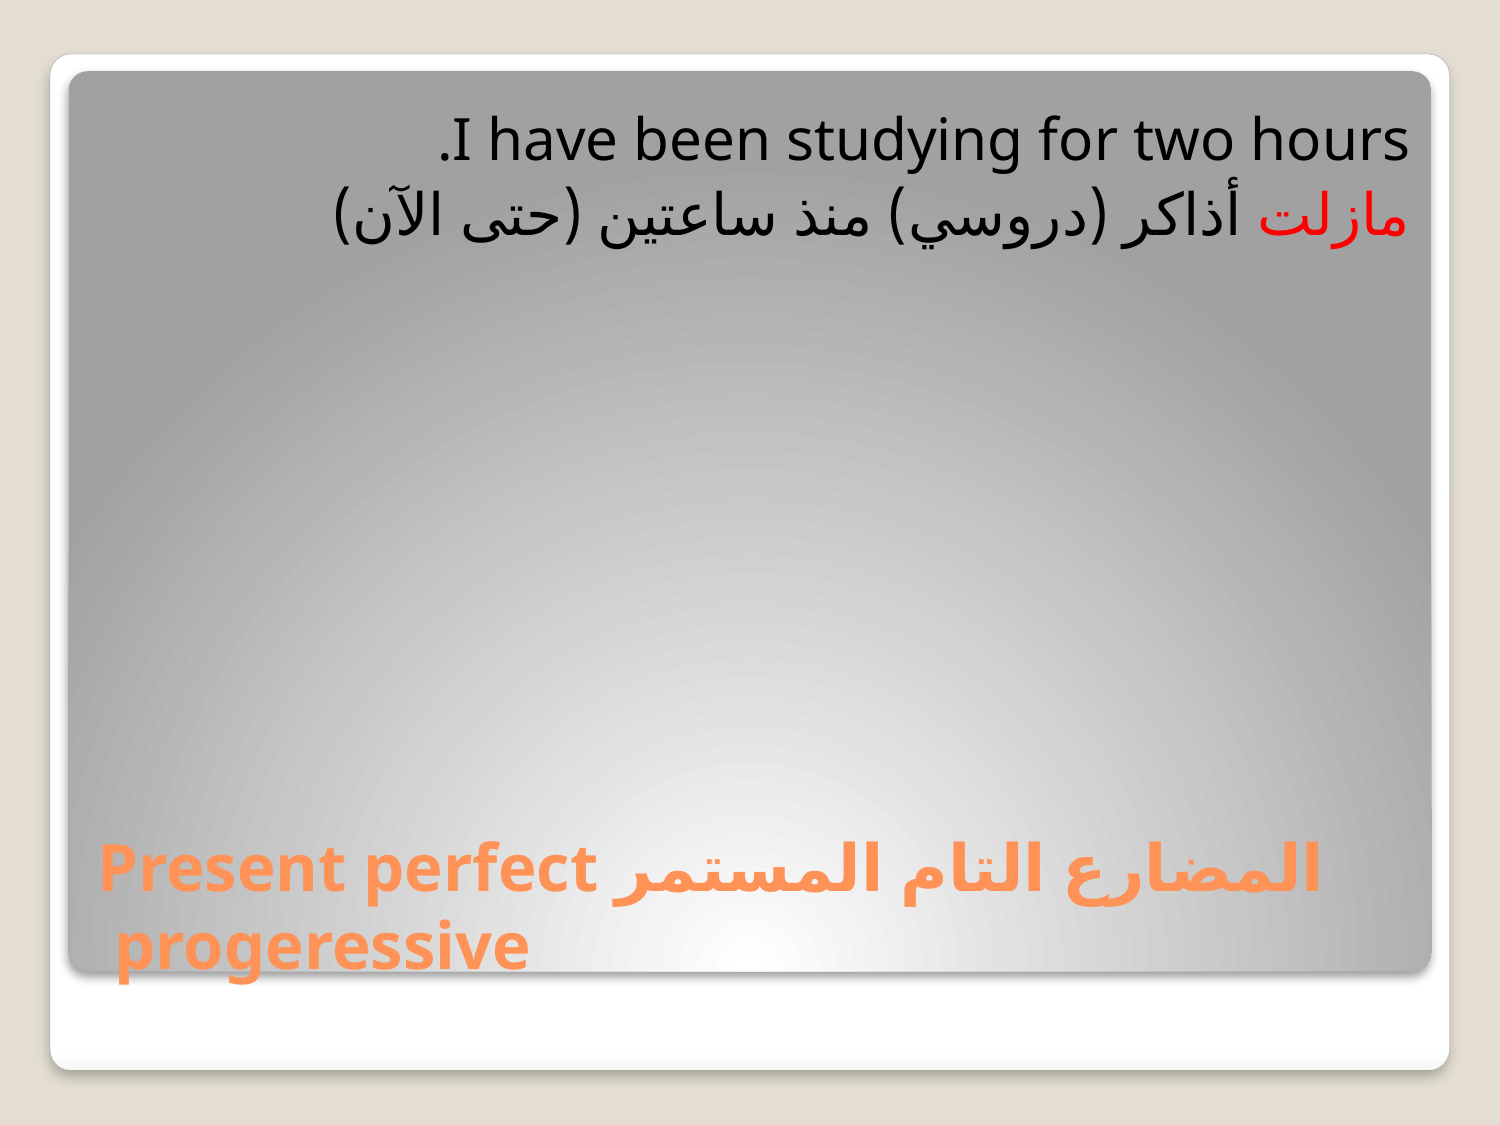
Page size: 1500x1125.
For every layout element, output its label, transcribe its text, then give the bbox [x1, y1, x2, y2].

title المضارع التام المستمر Present perfect progeressive [82, 817, 1425, 990]
list I have been studying for two hours. مازلت أذاكر (دروسي) منذ ساعتين (حتى الآن) [82, 86, 1425, 774]
